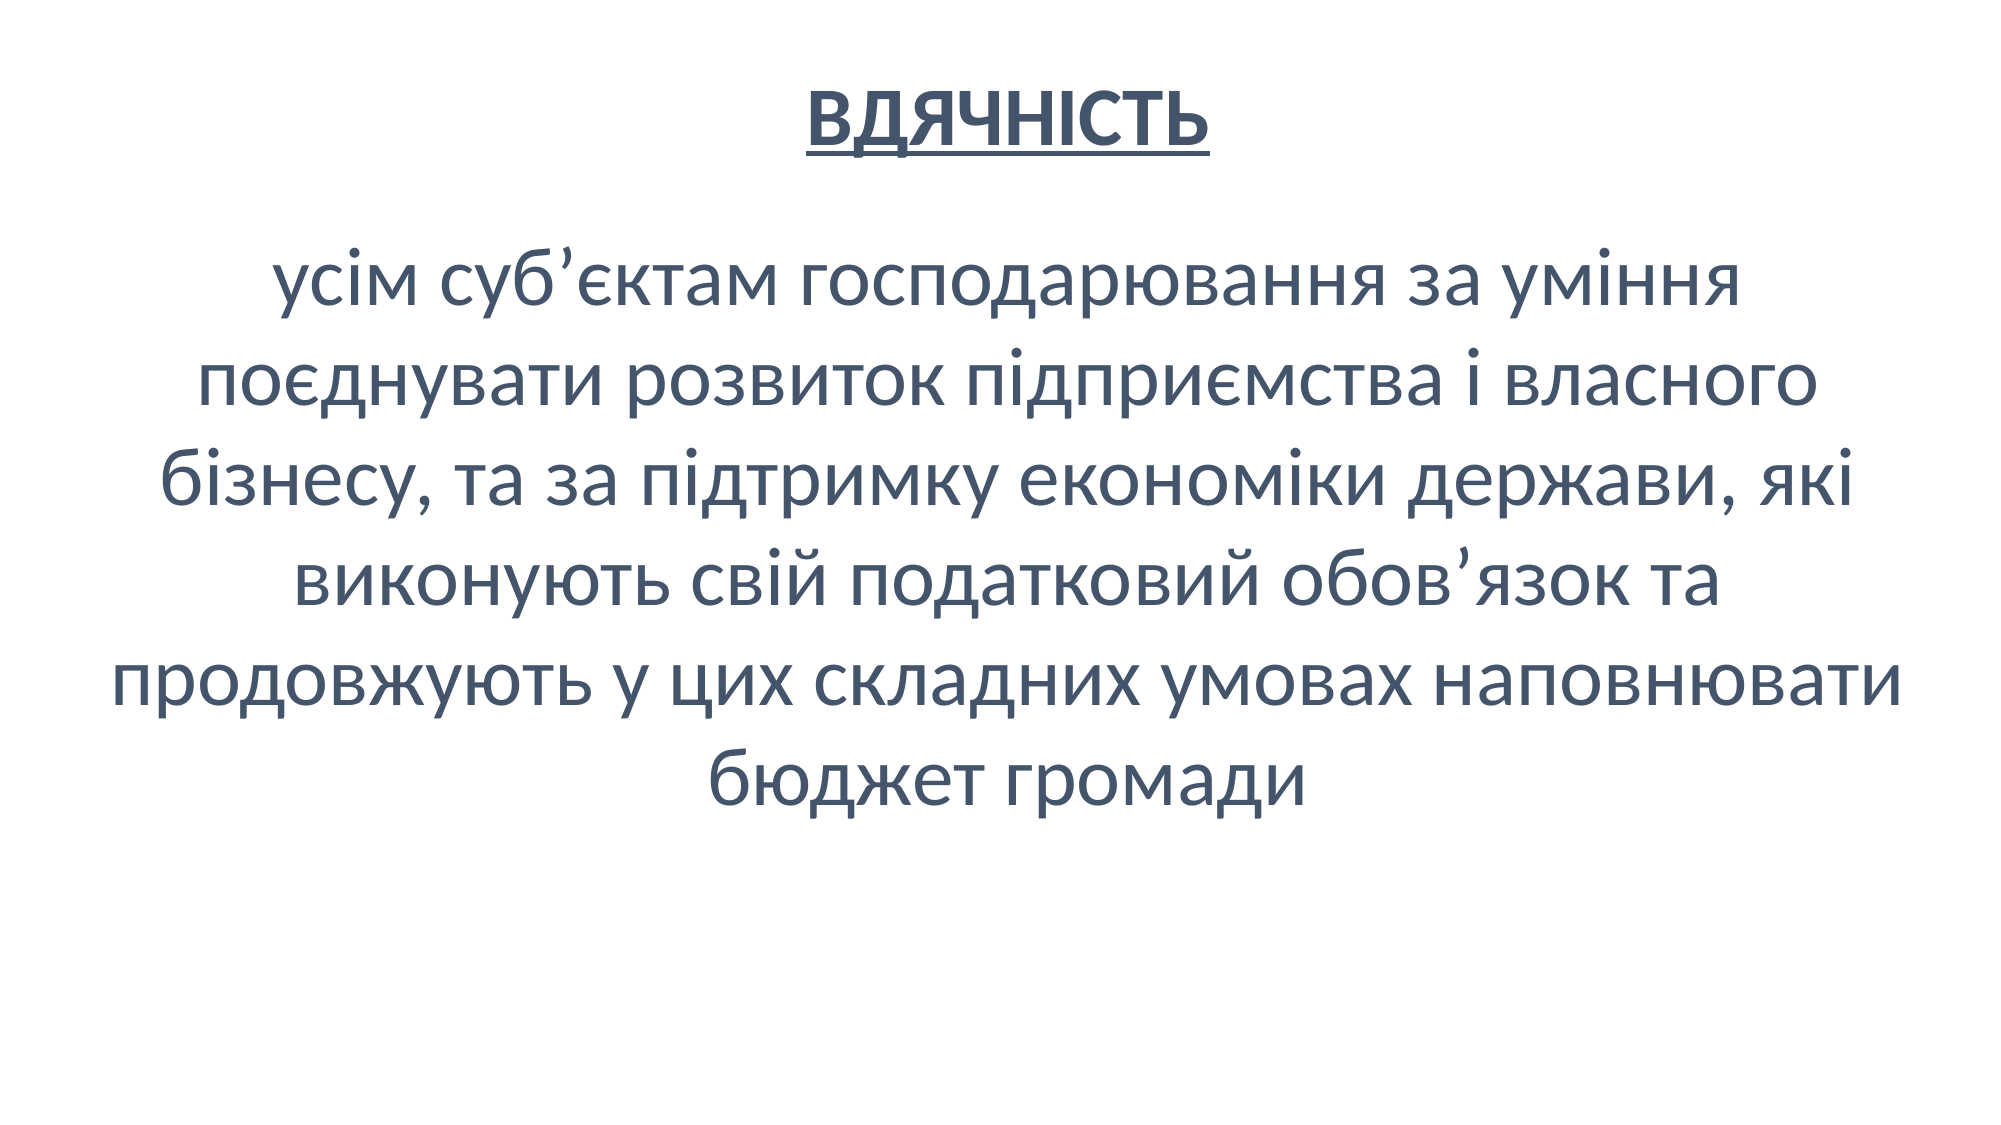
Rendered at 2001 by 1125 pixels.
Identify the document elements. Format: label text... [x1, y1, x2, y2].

text_box ВДЯЧНІСТЬ усім суб’єктам господарювання за уміння поєднувати розвиток підприємства і власного бізнесу, та за підтримку економіки держави, які виконують свій податковий обов’язок та продовжують у цих складних умовах наповнювати бюджет громади [65, 54, 1952, 830]
